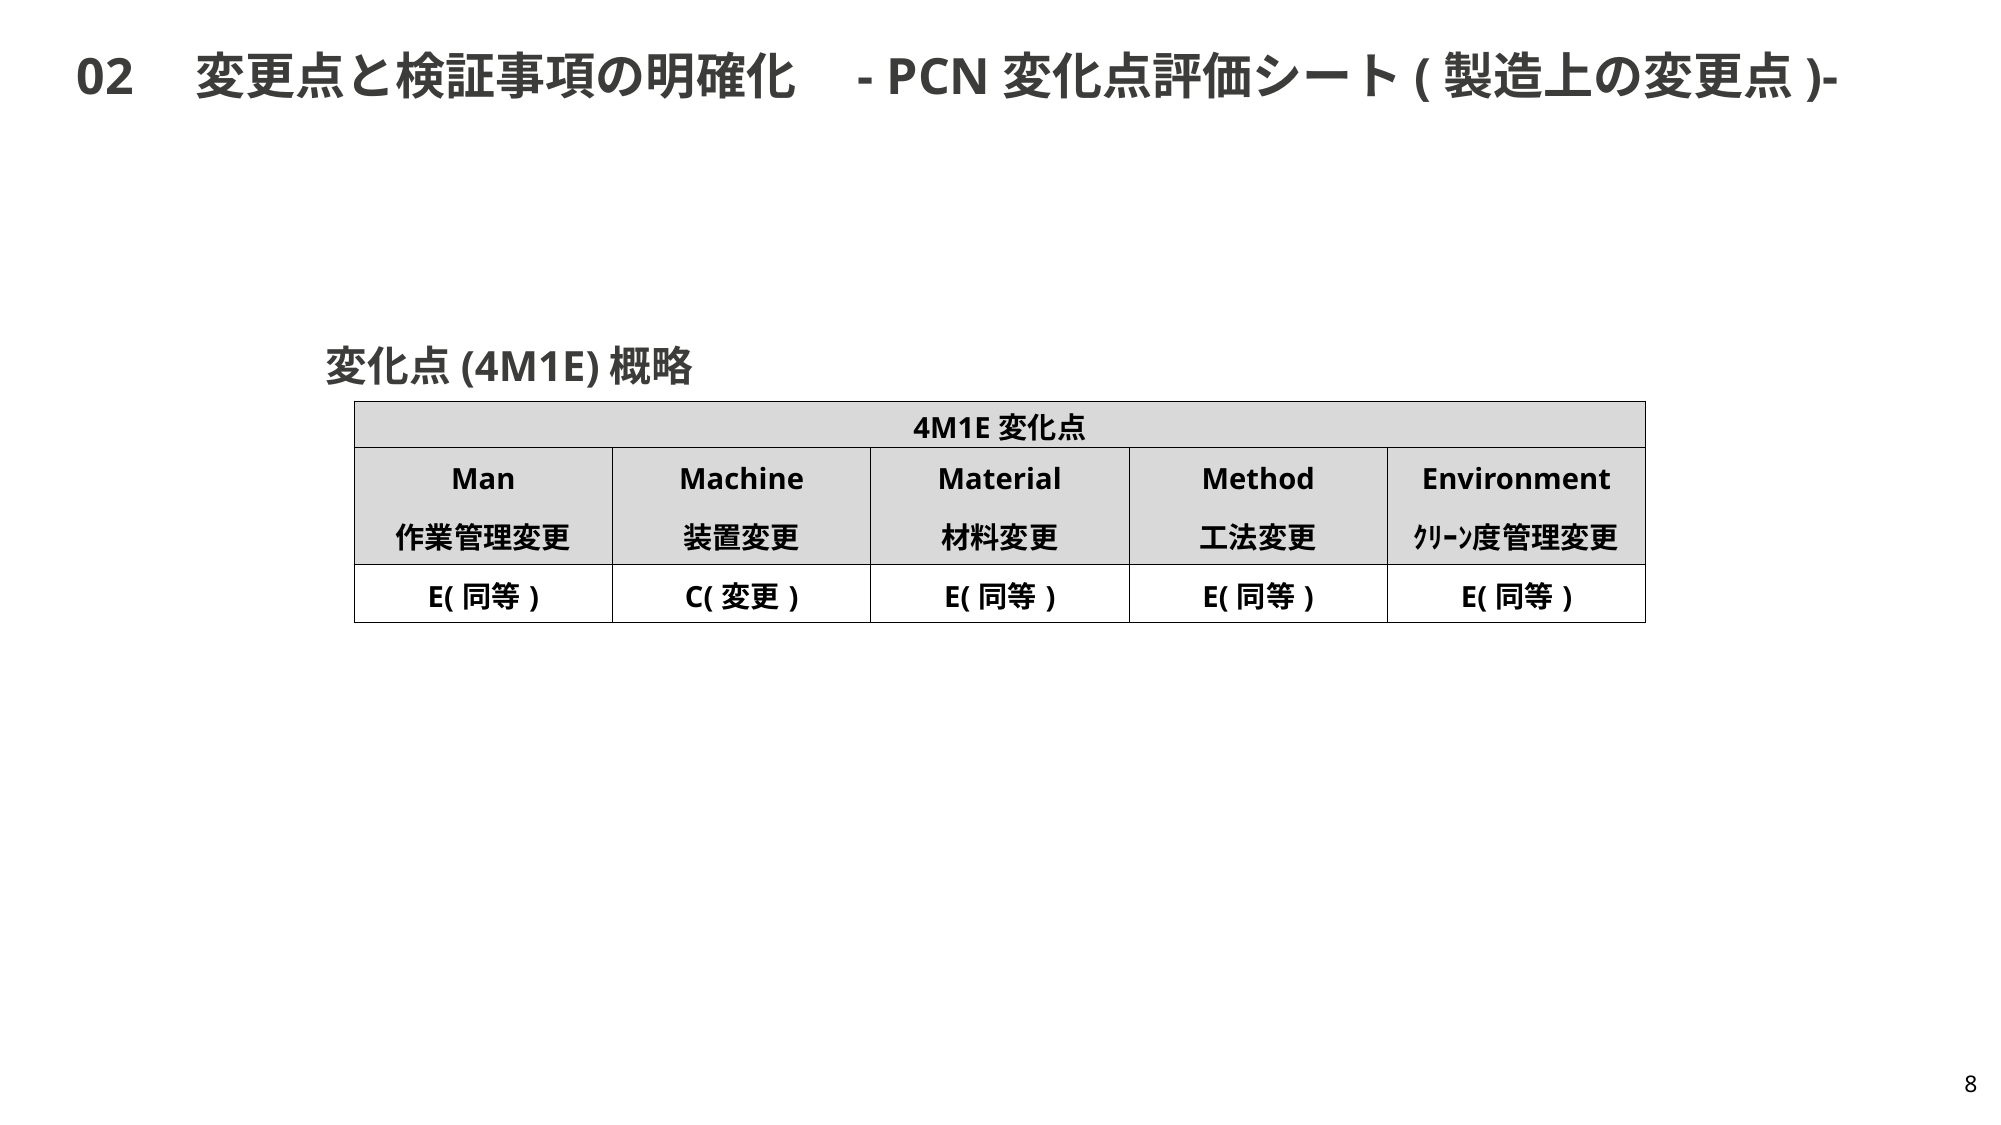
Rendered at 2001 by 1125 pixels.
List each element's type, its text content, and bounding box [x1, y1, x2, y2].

table_cell E(同等) [1388, 565, 1645, 622]
table_cell E(同等) [355, 565, 612, 622]
table_cell 工法変更 [1130, 506, 1387, 564]
table_cell Environment [1388, 448, 1645, 506]
table_cell Method [1130, 448, 1387, 506]
text_box 変化点(4M1E)概略 [325, 345, 1388, 391]
table_cell 材料変更 [871, 506, 1129, 564]
table_cell ｸﾘｰﾝ度管理変更 [1388, 506, 1645, 564]
table_cell Machine [613, 448, 870, 506]
table_cell E(同等) [1130, 565, 1387, 622]
title 02 変更点と検証事項の明確化 - PCN変化点評価シート(製造上の変更点)- [0, 0, 2000, 123]
table_cell E(同等) [871, 565, 1129, 622]
table_cell 作業管理変更 [355, 506, 612, 564]
table_cell Man [355, 448, 612, 506]
table_cell Material [871, 448, 1129, 506]
table_cell 装置変更 [613, 506, 870, 564]
table_cell C(変更) [613, 565, 870, 622]
table_header 4M1E変化点 [355, 402, 1645, 447]
